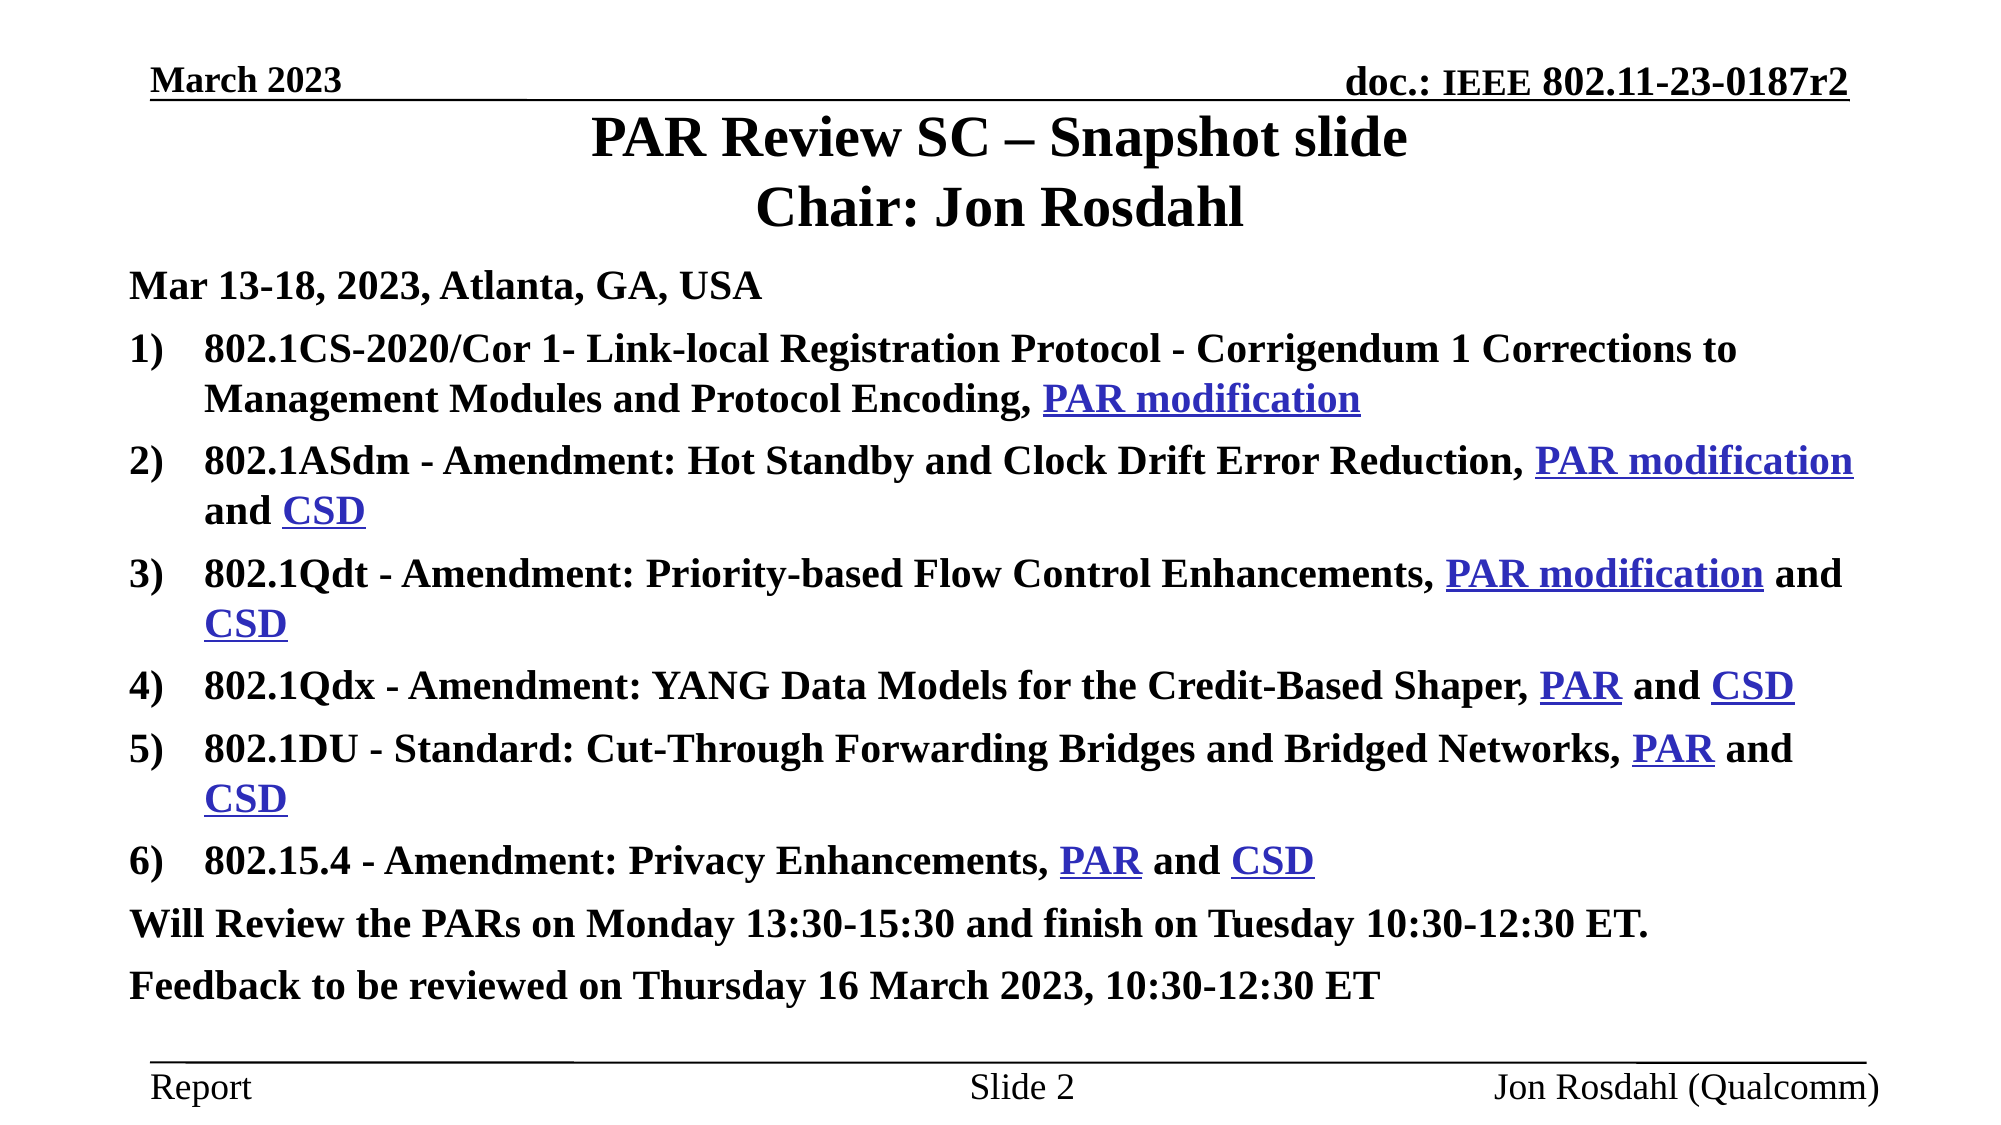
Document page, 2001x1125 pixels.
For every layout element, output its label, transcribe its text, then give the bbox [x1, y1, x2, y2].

list Mar 13-18, 2023, Atlanta, GA, USA 802.1CS-2020/Cor 1- Link-local Registration Protocol - Corrigendum 1 Corrections to Management Modules and Protocol Encoding, PAR modification 802.1ASdm - Amendment: Hot Standby and Clock Drift Error Reduction, PAR modification and CSD 802.1Qdt - Amendment: Priority-based Flow Control Enhancements, PAR modification and CSD 802.1Qdx - Amendment: YANG Data Models for the Credit-Based Shaper, PAR and CSD 802.1DU - Standard: Cut-Through Forwarding Bridges and Bridged Networks, PAR and CSD 802.15.4 - Amendment: Privacy Enhancements, PAR and CSD Will Review the PARs on Monday 13:30-15:30 and finish on Tuesday 10:30-12:30 ET. Feedback to be reviewed on Thursday 16 March 2023, 10:30-12:30 ET [113, 250, 1898, 1063]
footer Jon Rosdahl (Qualcomm) [1436, 1061, 1881, 1108]
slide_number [149, 49, 431, 100]
title PAR Review SC – Snapshot slide Chair: Jon Rosdahl [149, 105, 1851, 232]
slide_number Slide 2 [950, 1061, 1095, 1125]
